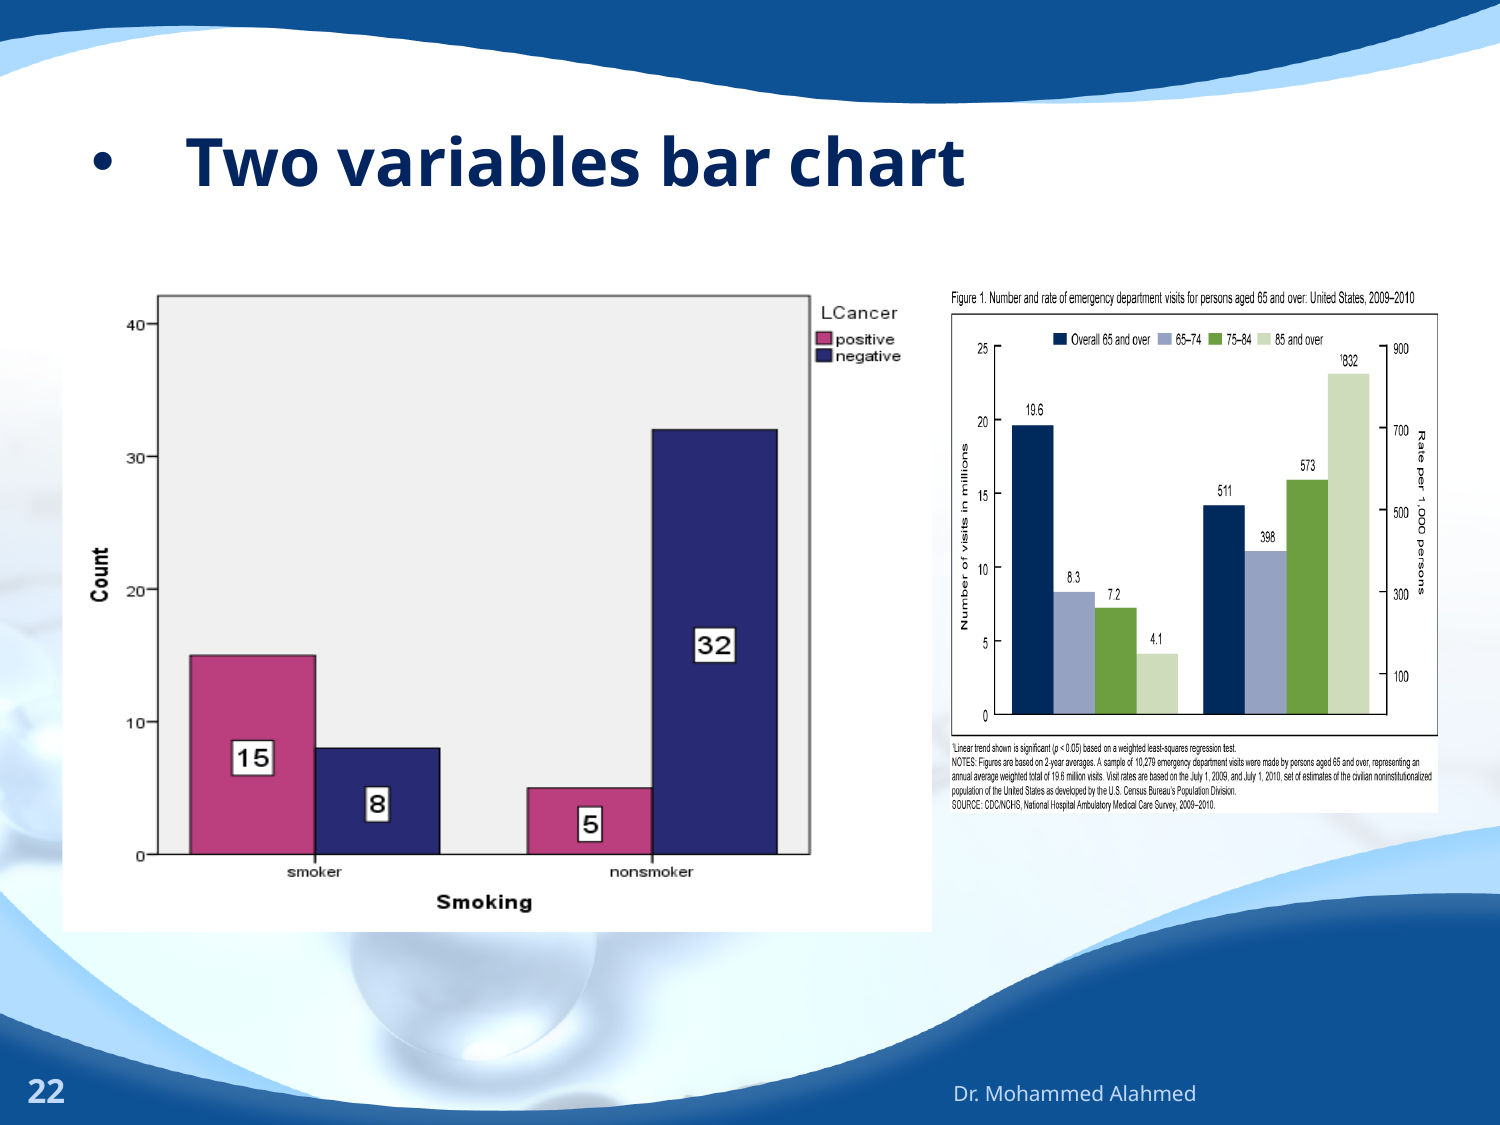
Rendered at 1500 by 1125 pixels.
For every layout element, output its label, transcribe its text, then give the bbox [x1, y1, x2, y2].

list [61, 286, 933, 933]
slide_number 22 [12, 1062, 363, 1123]
picture [0, 0, 1500, 1125]
title Two variables bar chart [76, 107, 1427, 213]
footer Dr. Mohammed Alahmed [837, 1073, 1313, 1125]
